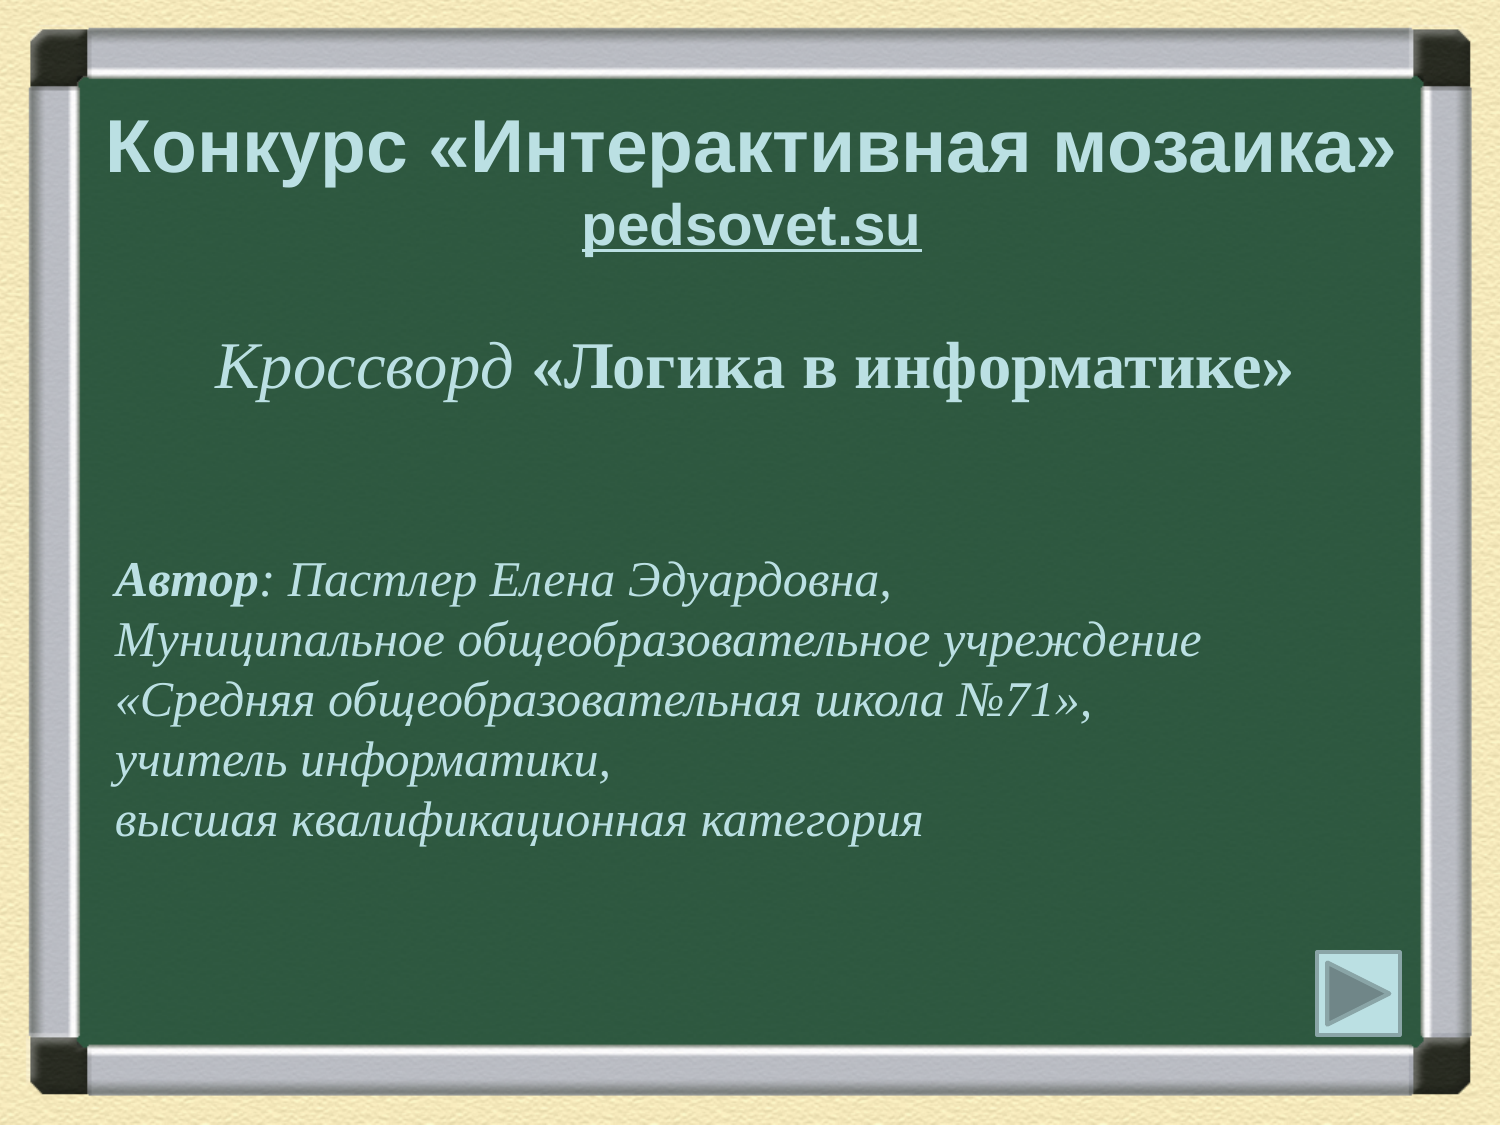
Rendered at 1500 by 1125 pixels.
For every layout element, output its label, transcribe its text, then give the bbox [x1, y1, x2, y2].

text_box Автор: Пастлер Елена Эдуардовна, Муниципальное общеобразовательное учреждение «Средняя общеобразовательная школа №71», учитель информатики, высшая квалификационная категория [100, 538, 1388, 854]
title Конкурс «Интерактивная мозаика» pedsovet.su [76, 148, 1427, 386]
text_box [1315, 950, 1402, 1037]
picture [0, 0, 1500, 1125]
text_box Кроссворд «Логика в информатике» [112, 314, 1400, 410]
